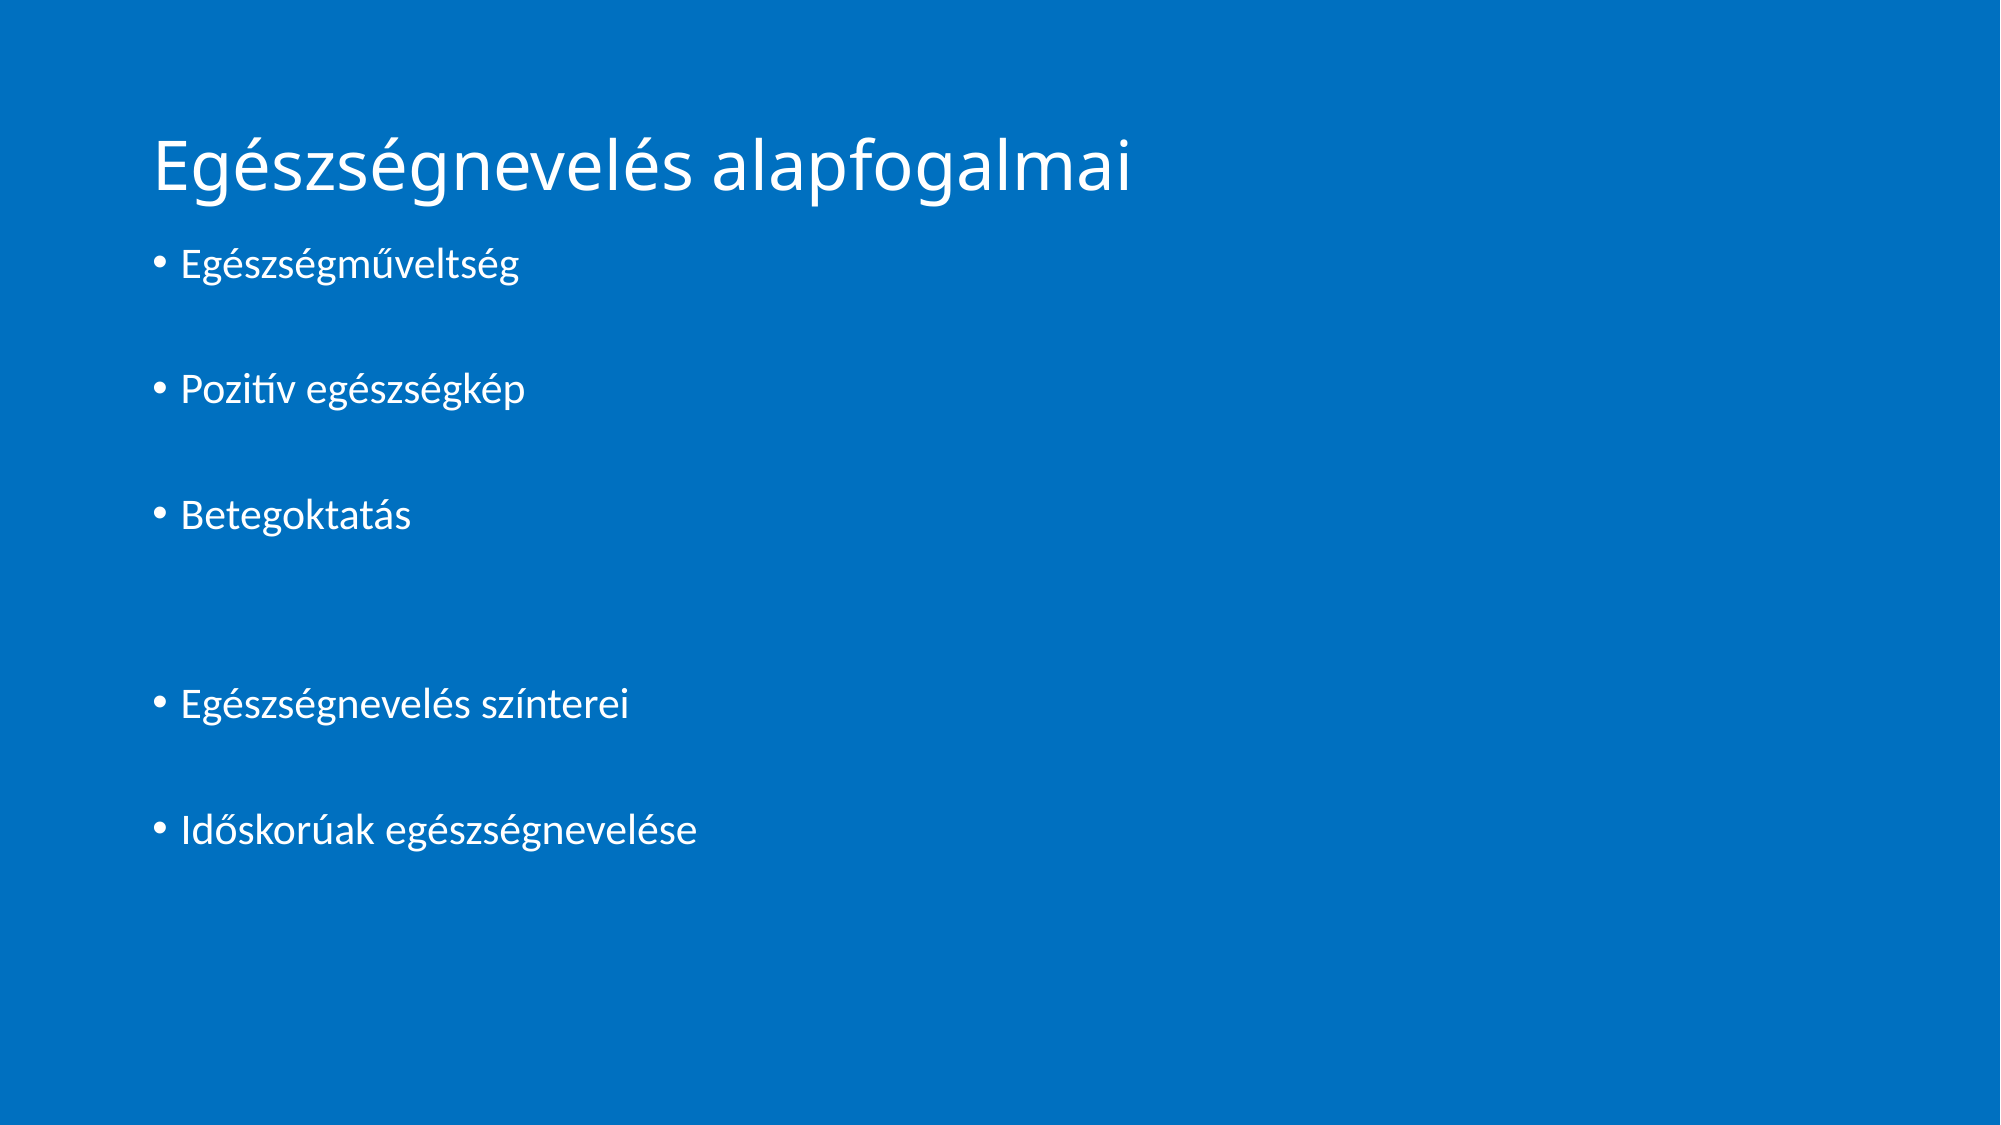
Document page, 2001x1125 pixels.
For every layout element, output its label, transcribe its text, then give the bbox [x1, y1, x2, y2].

title Egészségnevelés alapfogalmai [137, 59, 1863, 232]
list Egészségműveltség Pozitív egészségkép Betegoktatás Egészségnevelés színterei Időskorúak egészségnevelése [137, 232, 1863, 1066]
